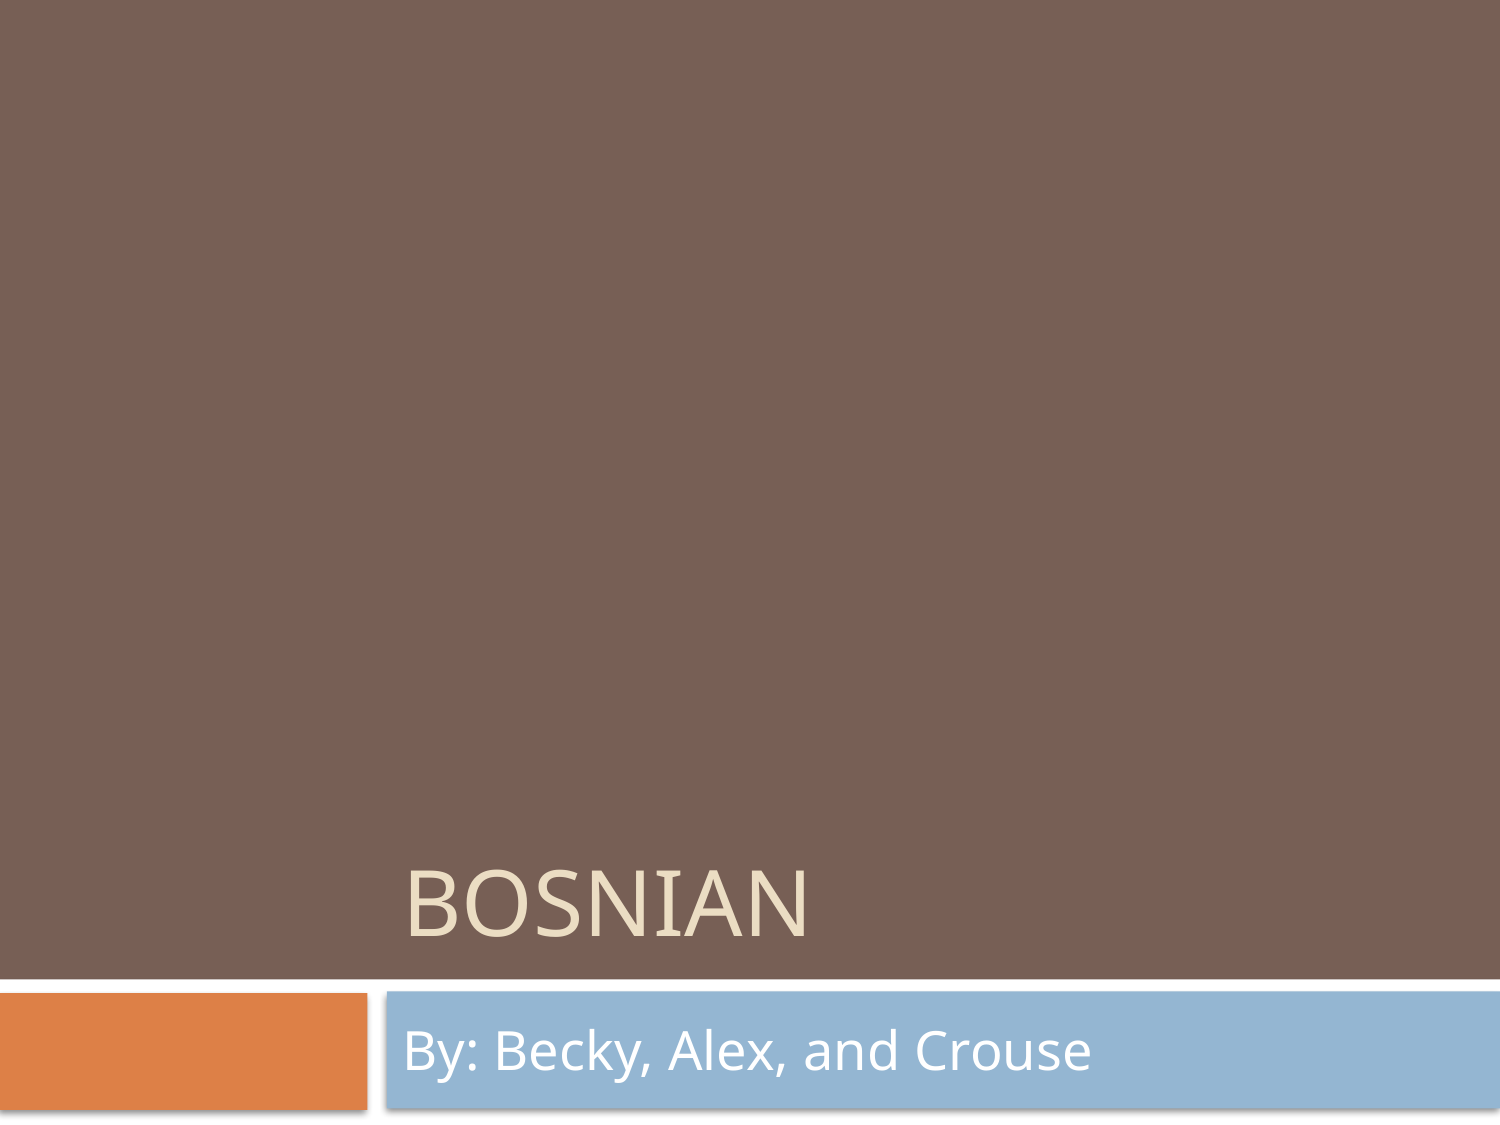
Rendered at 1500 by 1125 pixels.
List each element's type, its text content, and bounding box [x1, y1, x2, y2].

title Bosnian [387, 662, 1450, 963]
subtitle By: Becky, Alex, and Crouse [387, 992, 1488, 1105]
